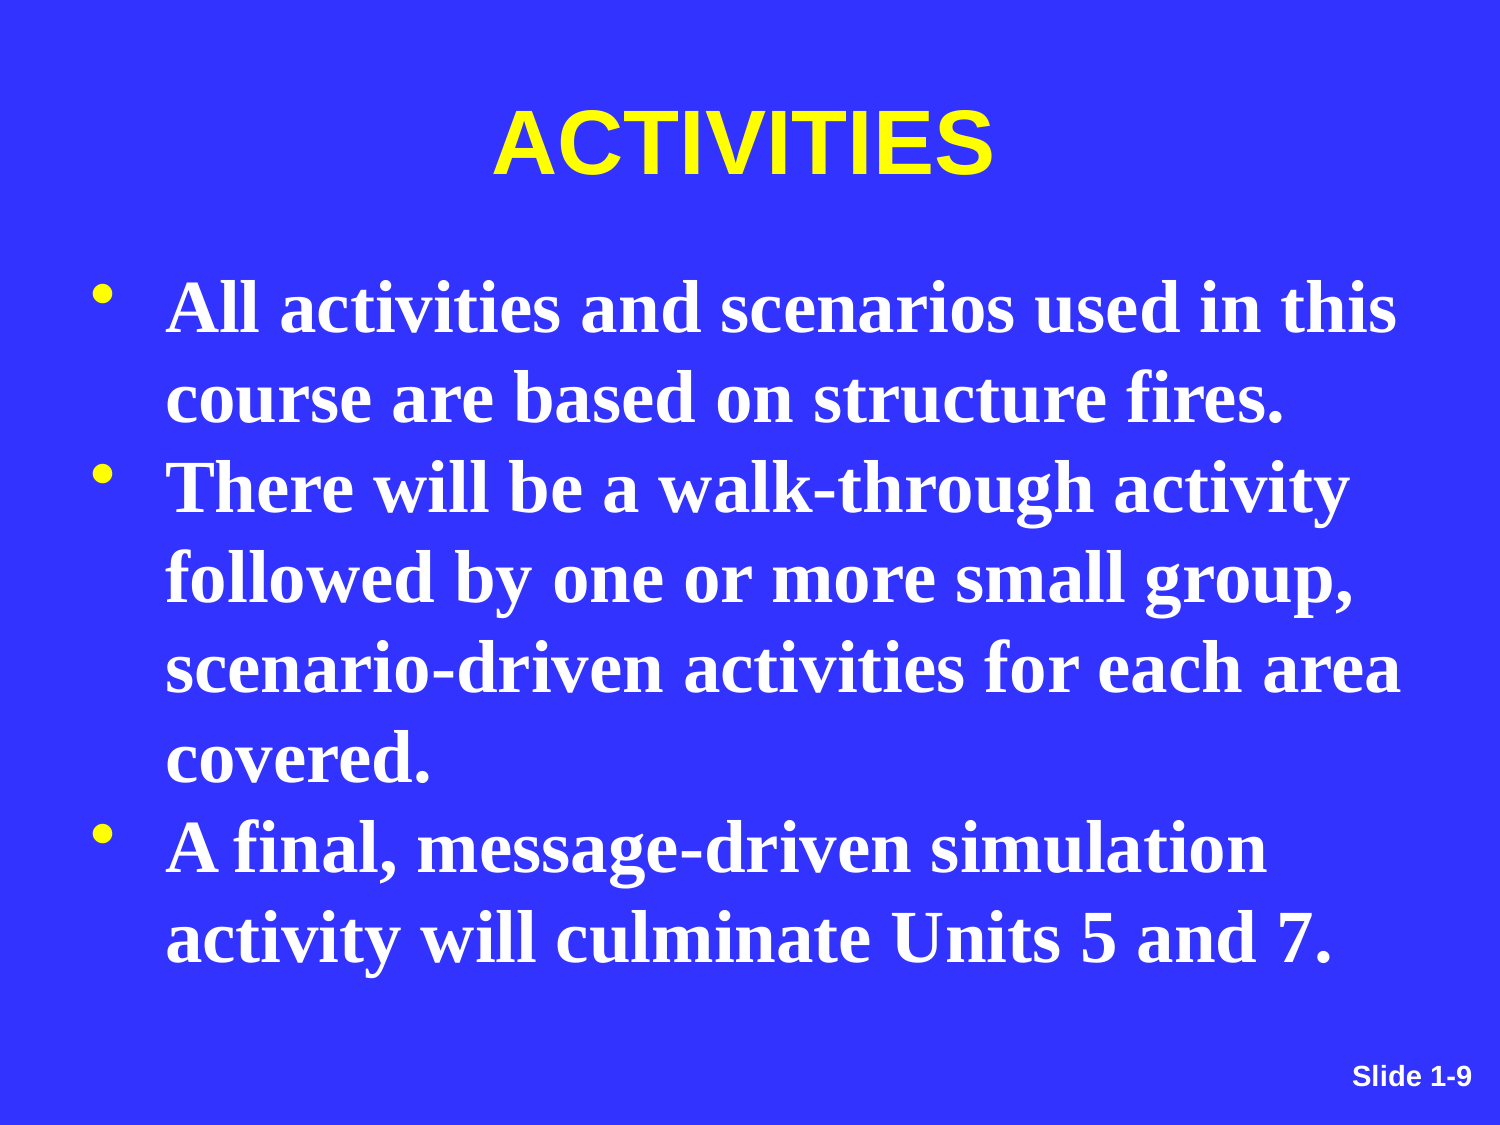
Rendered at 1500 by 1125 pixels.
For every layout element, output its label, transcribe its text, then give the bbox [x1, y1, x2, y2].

slide_number Slide 1-9 [1137, 1049, 1488, 1125]
list All activities and scenarios used in this course are based on structure fires. There will be a walk-through activity followed by one or more small group, scenario-driven activities for each area covered. A final, message-driven simulation activity will culminate Units 5 and 7. [74, 249, 1451, 988]
text_box ACTIVITIES [50, 37, 1438, 238]
